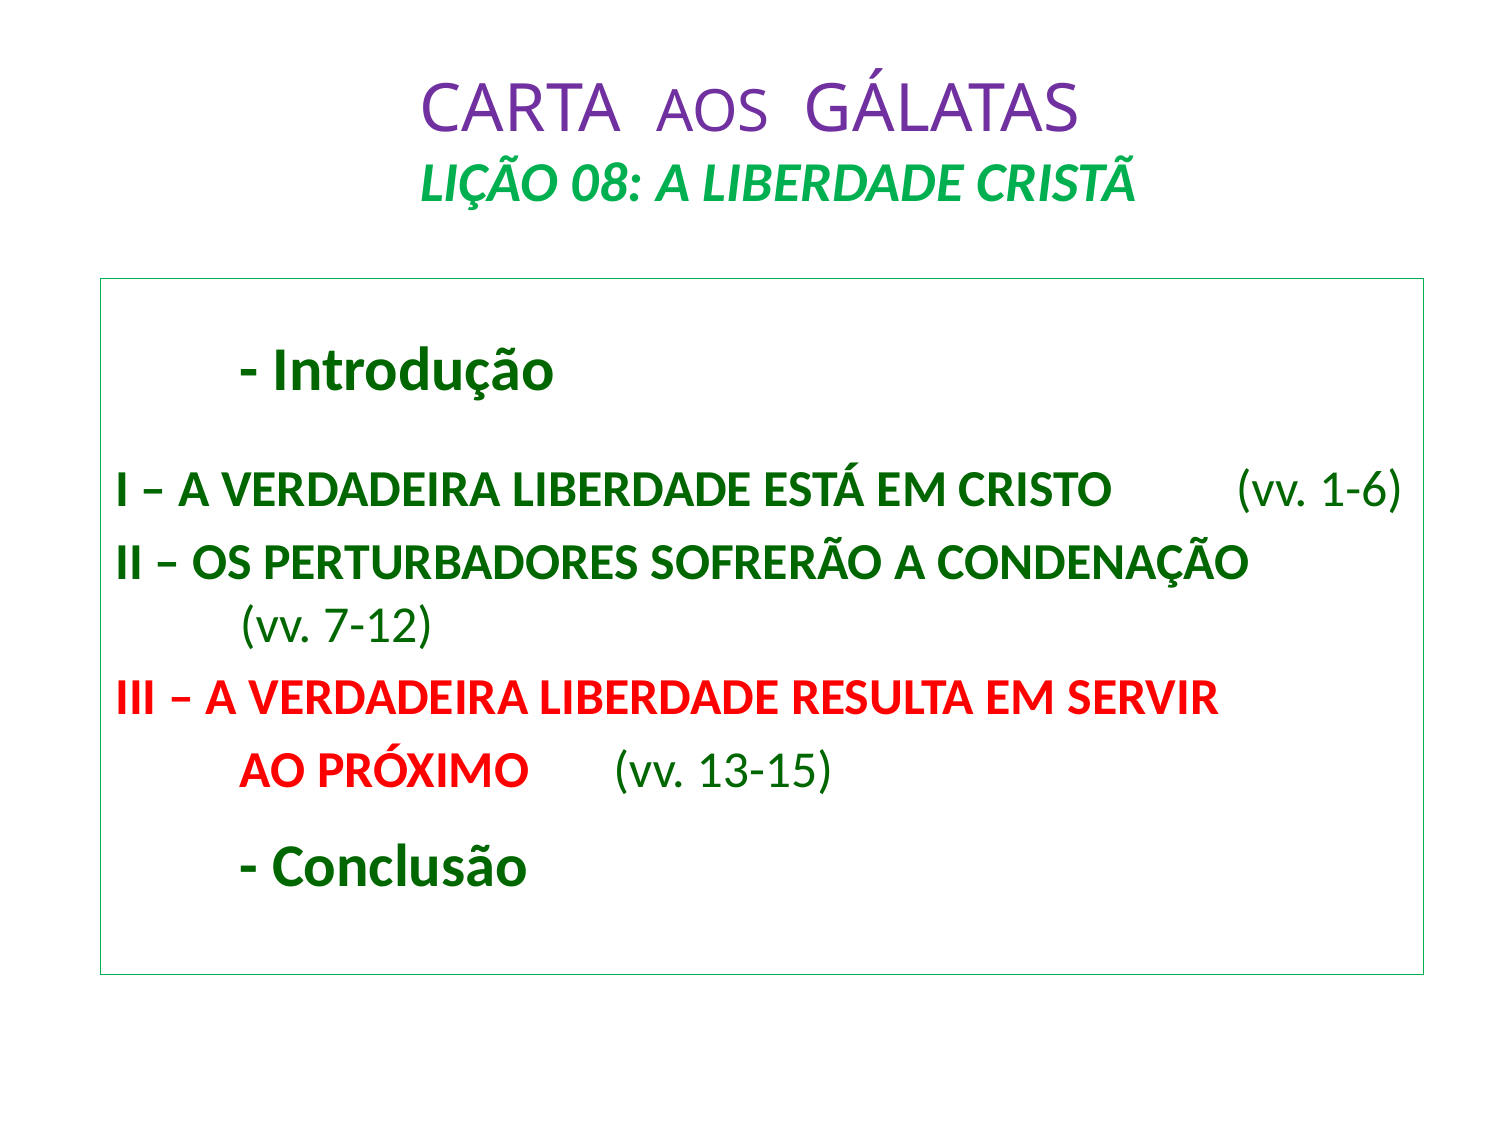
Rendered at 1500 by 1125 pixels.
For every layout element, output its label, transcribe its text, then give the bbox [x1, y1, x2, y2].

list - Introdução I – A VERDADEIRA LIBERDADE ESTÁ EM CRISTO (vv. 1-6) II – OS PERTURBADORES SOFRERÃO A CONDENAÇÃO (vv. 7-12) III – A VERDADEIRA LIBERDADE RESULTA EM SERVIR AO PRÓXIMO (vv. 13-15) - Conclusão [100, 278, 1424, 975]
title CARTA AOS GÁLATAS LIÇÃO 08: A LIBERDADE CRISTÃ [75, 45, 1425, 233]
